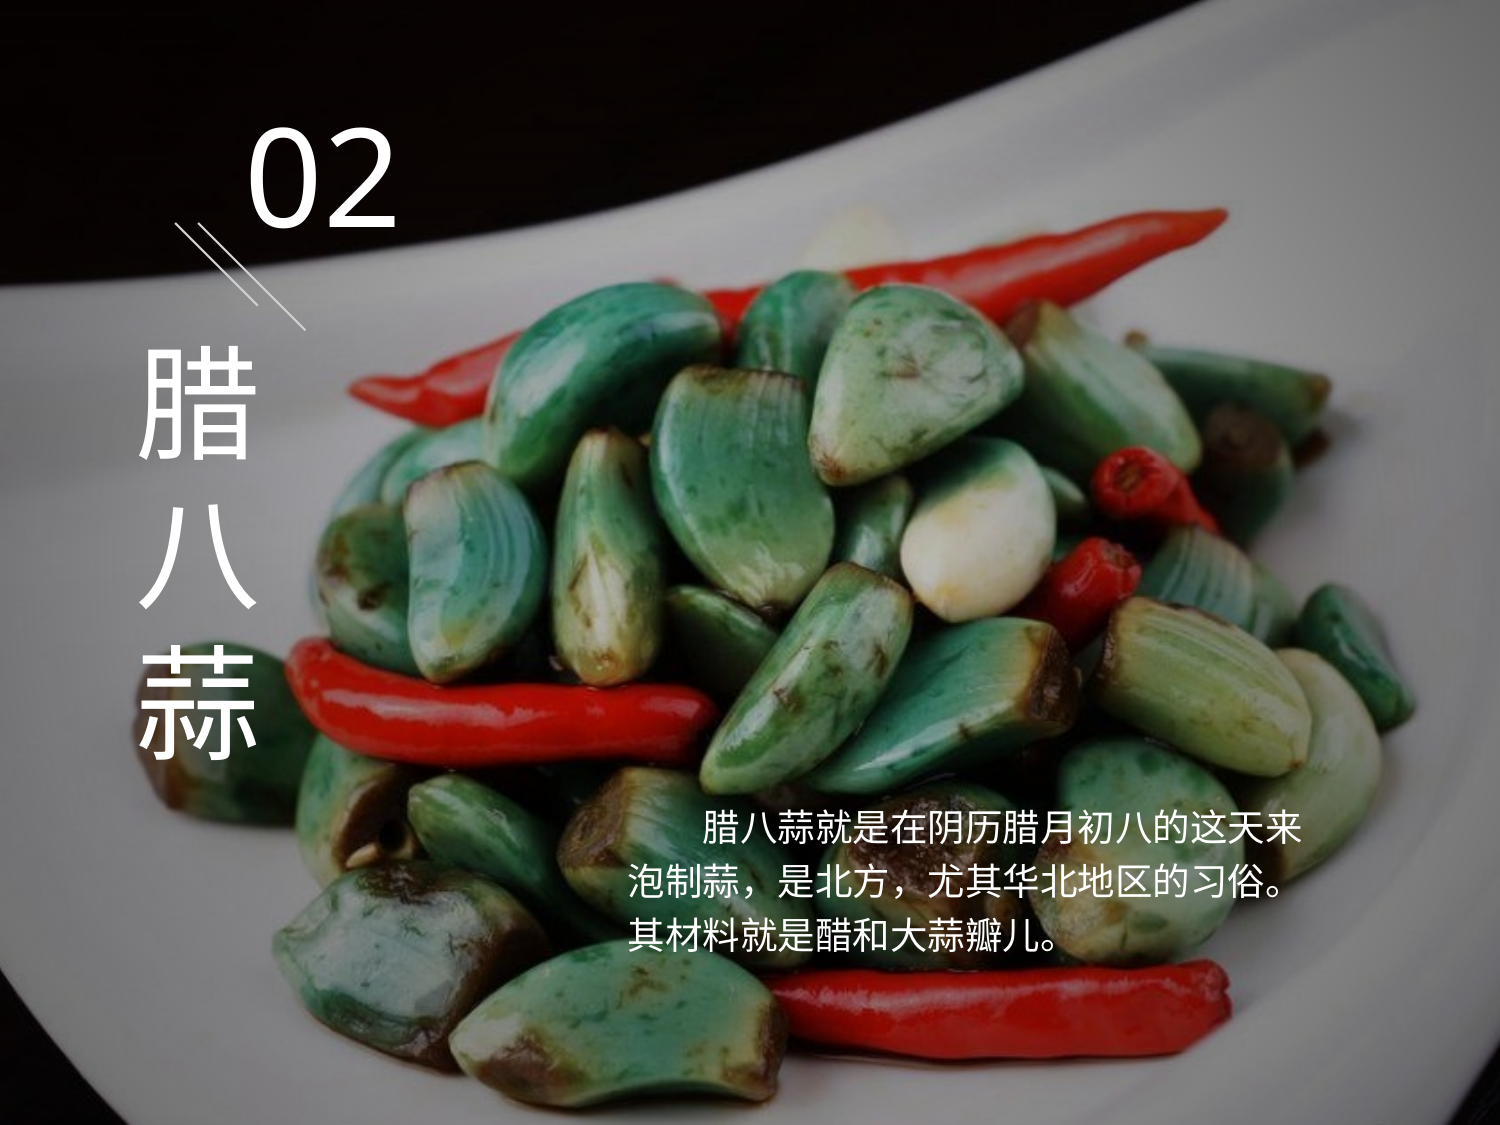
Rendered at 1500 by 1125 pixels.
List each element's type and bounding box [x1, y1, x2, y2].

picture [0, 0, 1500, 1125]
text_box [175, 223, 306, 331]
